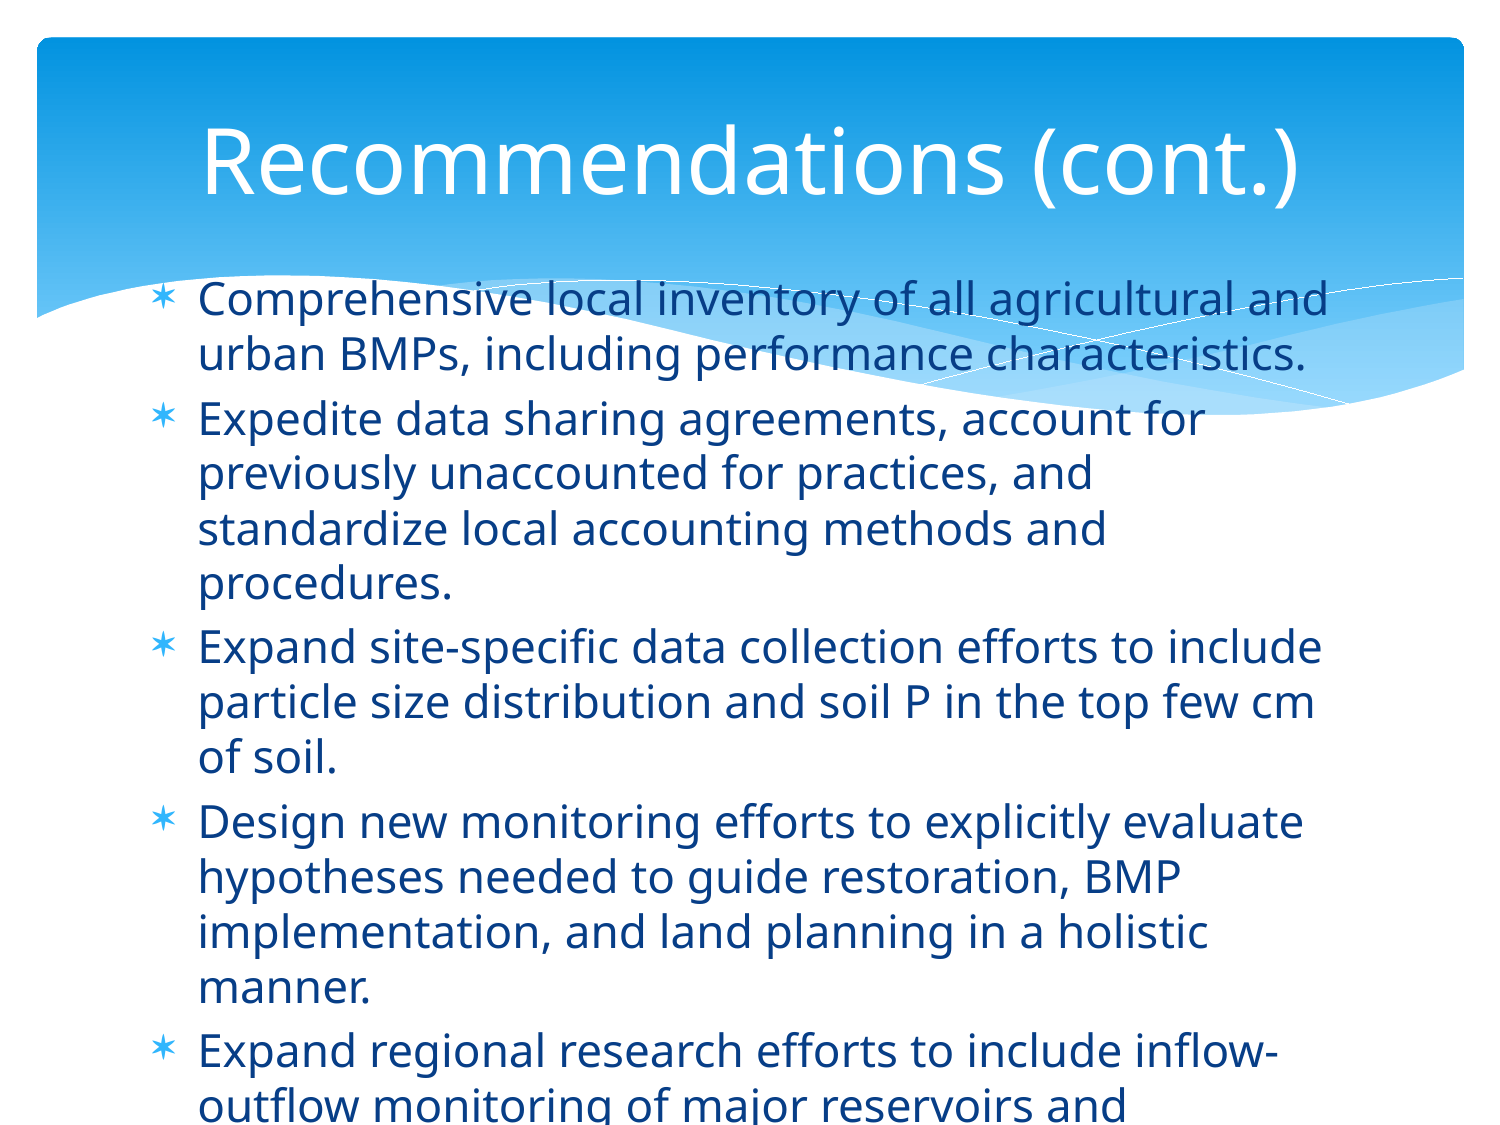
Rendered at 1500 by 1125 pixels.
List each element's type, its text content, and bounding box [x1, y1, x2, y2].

list Comprehensive local inventory of all agricultural and urban BMPs, including performance characteristics. Expedite data sharing agreements, account for previously unaccounted for practices, and standardize local accounting methods and procedures. Expand site-specific data collection efforts to include particle size distribution and soil P in the top few cm of soil. Design new monitoring efforts to explicitly evaluate hypotheses needed to guide restoration, BMP implementation, and land planning in a holistic manner. Expand regional research efforts to include inflow-outflow monitoring of major reservoirs and delineation of province-specific groundwater flow path delivery mechanisms. [137, 262, 1353, 1100]
title Recommendations (cont.) [75, 55, 1425, 261]
